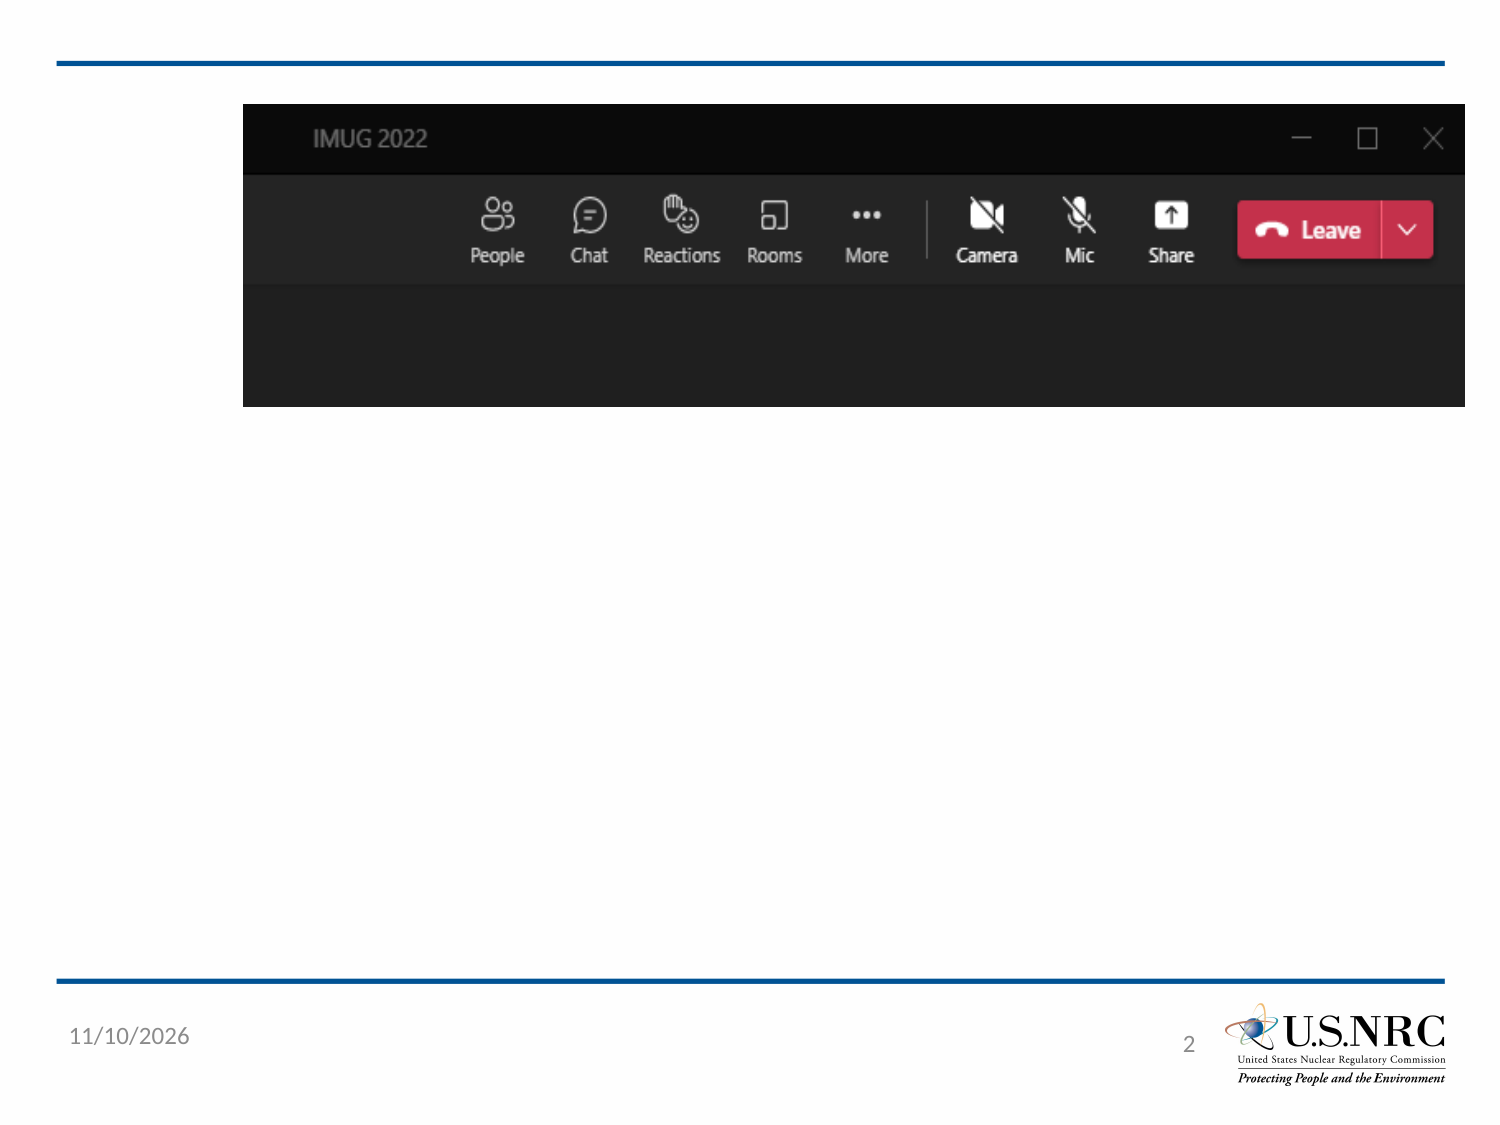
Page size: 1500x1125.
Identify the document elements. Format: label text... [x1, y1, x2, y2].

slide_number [53, 1004, 404, 1065]
picture [0, 0, 1500, 1125]
slide_number 2 [1030, 1012, 1211, 1073]
